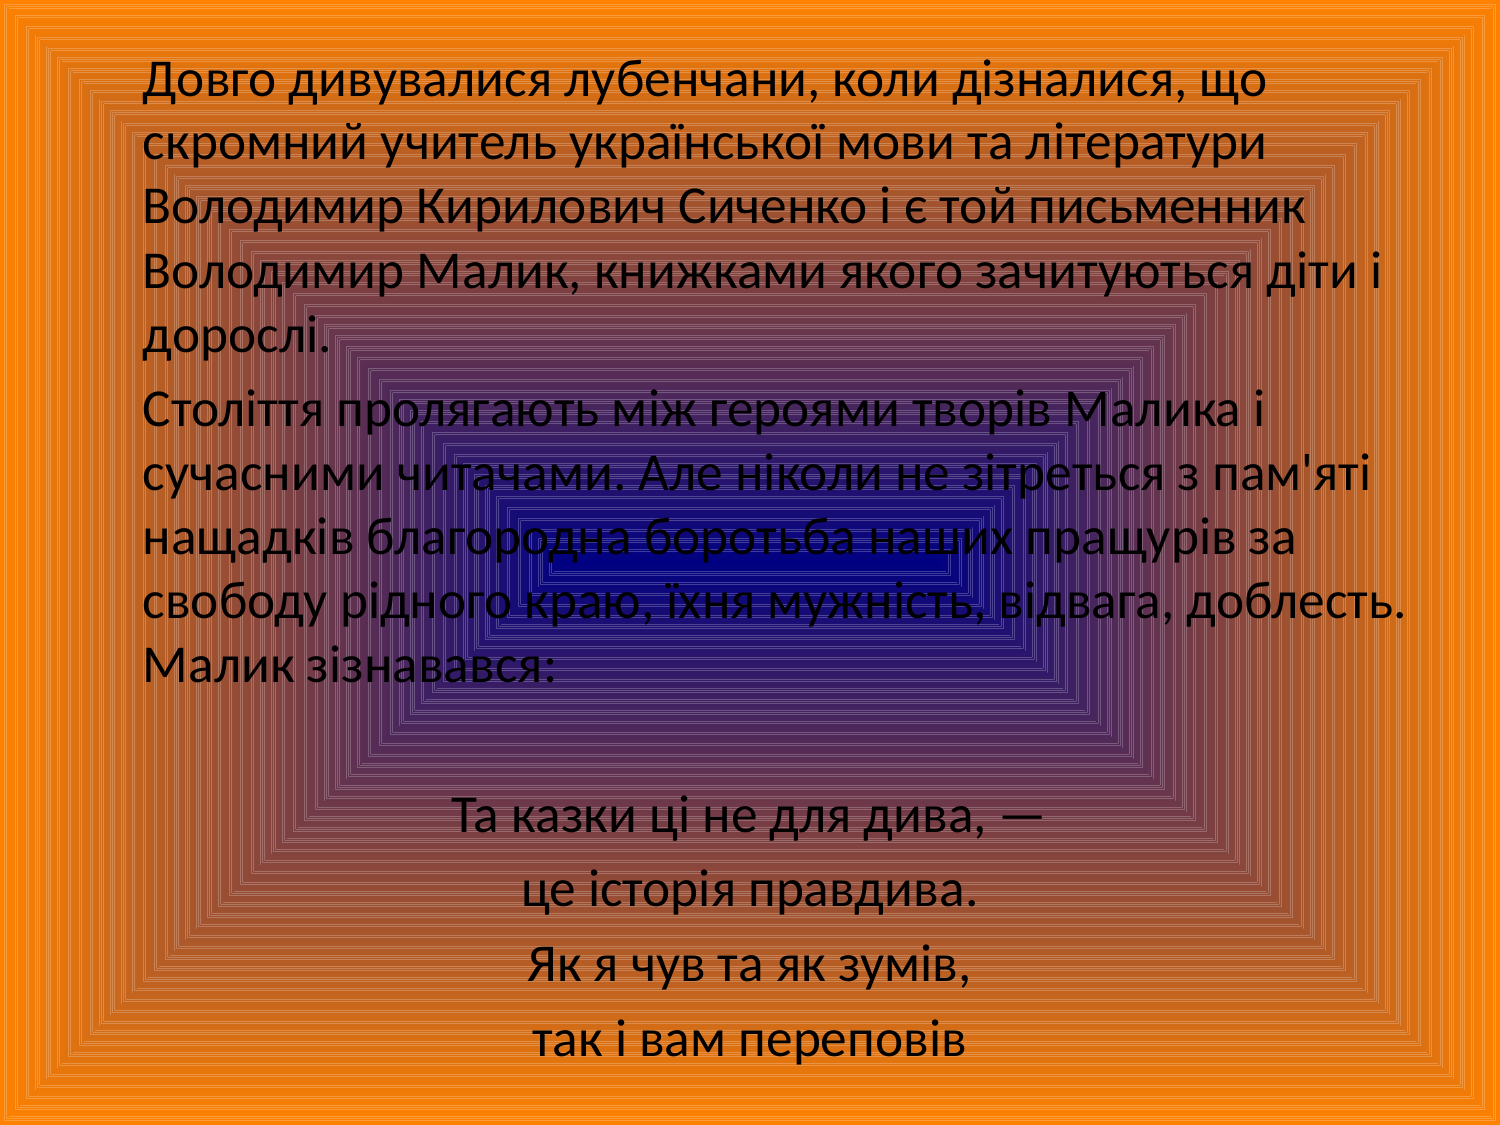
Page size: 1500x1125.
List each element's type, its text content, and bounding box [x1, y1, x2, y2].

list Довго дивувалися лубенчани, коли дізналися, що скромний учитель української мови та літератури Володимир Кирилович Сиченко і є той письменник Володимир Малик, книжками якого зачитуються діти і дорослі. Століття пролягають між героями творів Малика і сучасними читачами. Але ніколи не зітреться з пам'яті нащадків благородна боротьба наших пращурів за свободу рідного краю, їхня мужність, відвага, доблесть. Малик зізнавався: Та казки ці не для дива, — це історія правдива. Як я чув та як зумів, так і вам переповів [75, 35, 1425, 1079]
